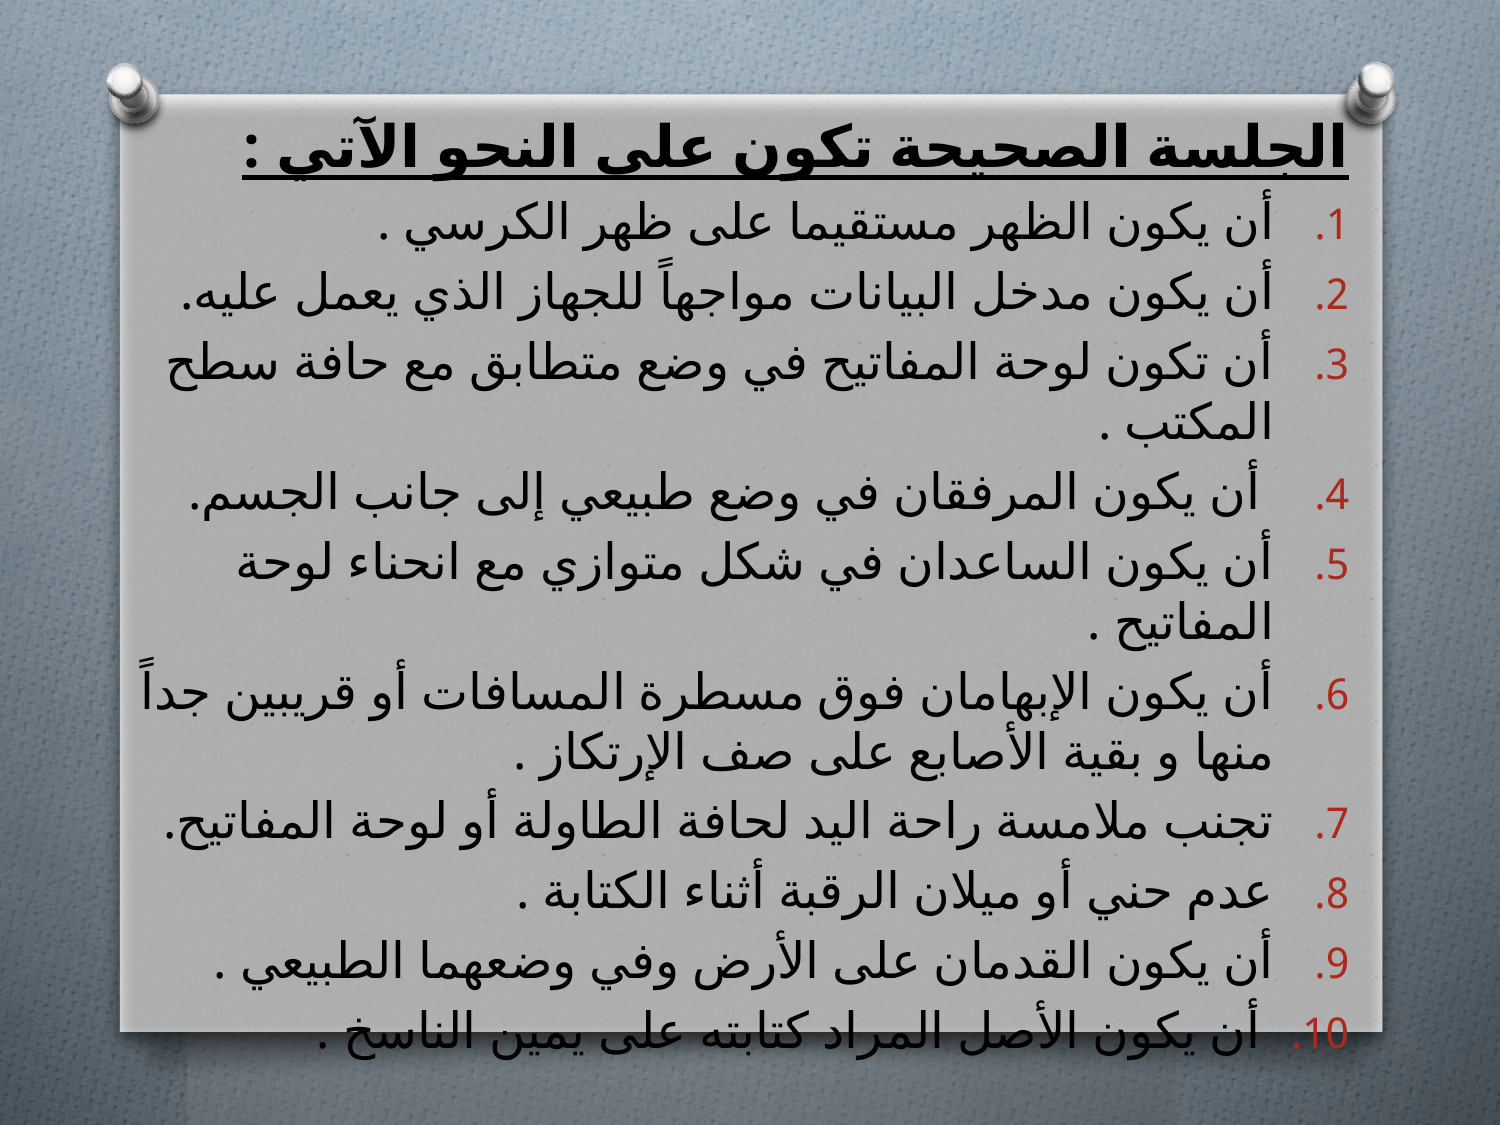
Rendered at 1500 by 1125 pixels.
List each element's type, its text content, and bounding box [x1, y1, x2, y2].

list الجلسة الصحيحة تكون على النحو الآتي : أن يكون الظهر مستقيما على ظهر الكرسي . أن يكون مدخل البيانات مواجهاً للجهاز الذي يعمل عليه. أن تكون لوحة المفاتيح في وضع متطابق مع حافة سطح المكتب . أن يكون المرفقان في وضع طبيعي إلى جانب الجسم. أن يكون الساعدان في شكل متوازي مع انحناء لوحة المفاتيح . أن يكون الإبهامان فوق مسطرة المسافات أو قريبين جداً منها و بقية الأصابع على صف الإرتكاز . تجنب ملامسة راحة اليد لحافة الطاولة أو لوحة المفاتيح. عدم حني أو ميلان الرقبة أثناء الكتابة . أن يكون القدمان على الأرض وفي وضعهما الطبيعي . أن يكون الأصل المراد كتابته على يمين الناسخ . [112, 101, 1365, 1071]
picture [1317, 35, 1439, 151]
picture [75, 29, 198, 132]
